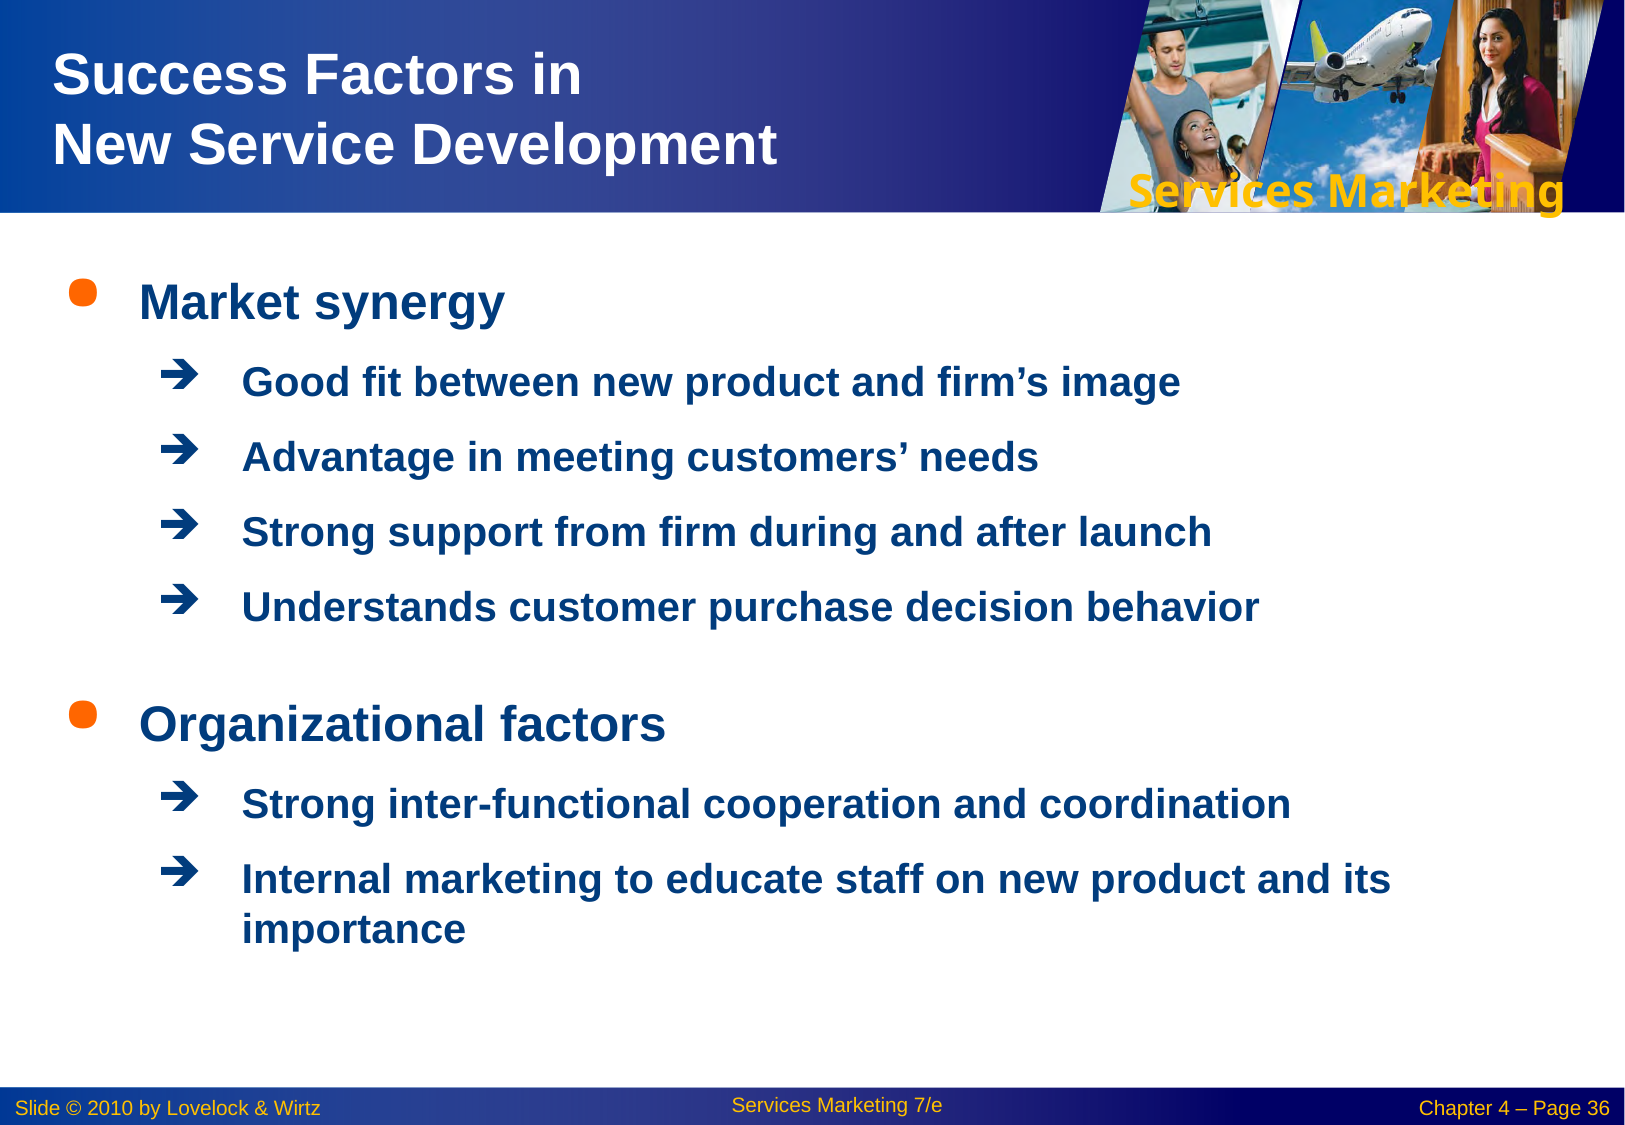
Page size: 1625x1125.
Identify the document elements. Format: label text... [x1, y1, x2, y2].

picture [1162, 186, 1172, 192]
list Market synergy Good fit between new product and firm’s image Advantage in meeting customers’ needs Strong support from firm during and after launch Understands customer purchase decision behavior Organizational factors Strong inter-functional cooperation and coordination Internal marketing to educate staff on new product and its importance [49, 261, 1588, 1051]
picture [1100, 0, 1604, 213]
title Success Factors in New Service Development [36, 37, 1088, 176]
picture [1546, 187, 1556, 202]
